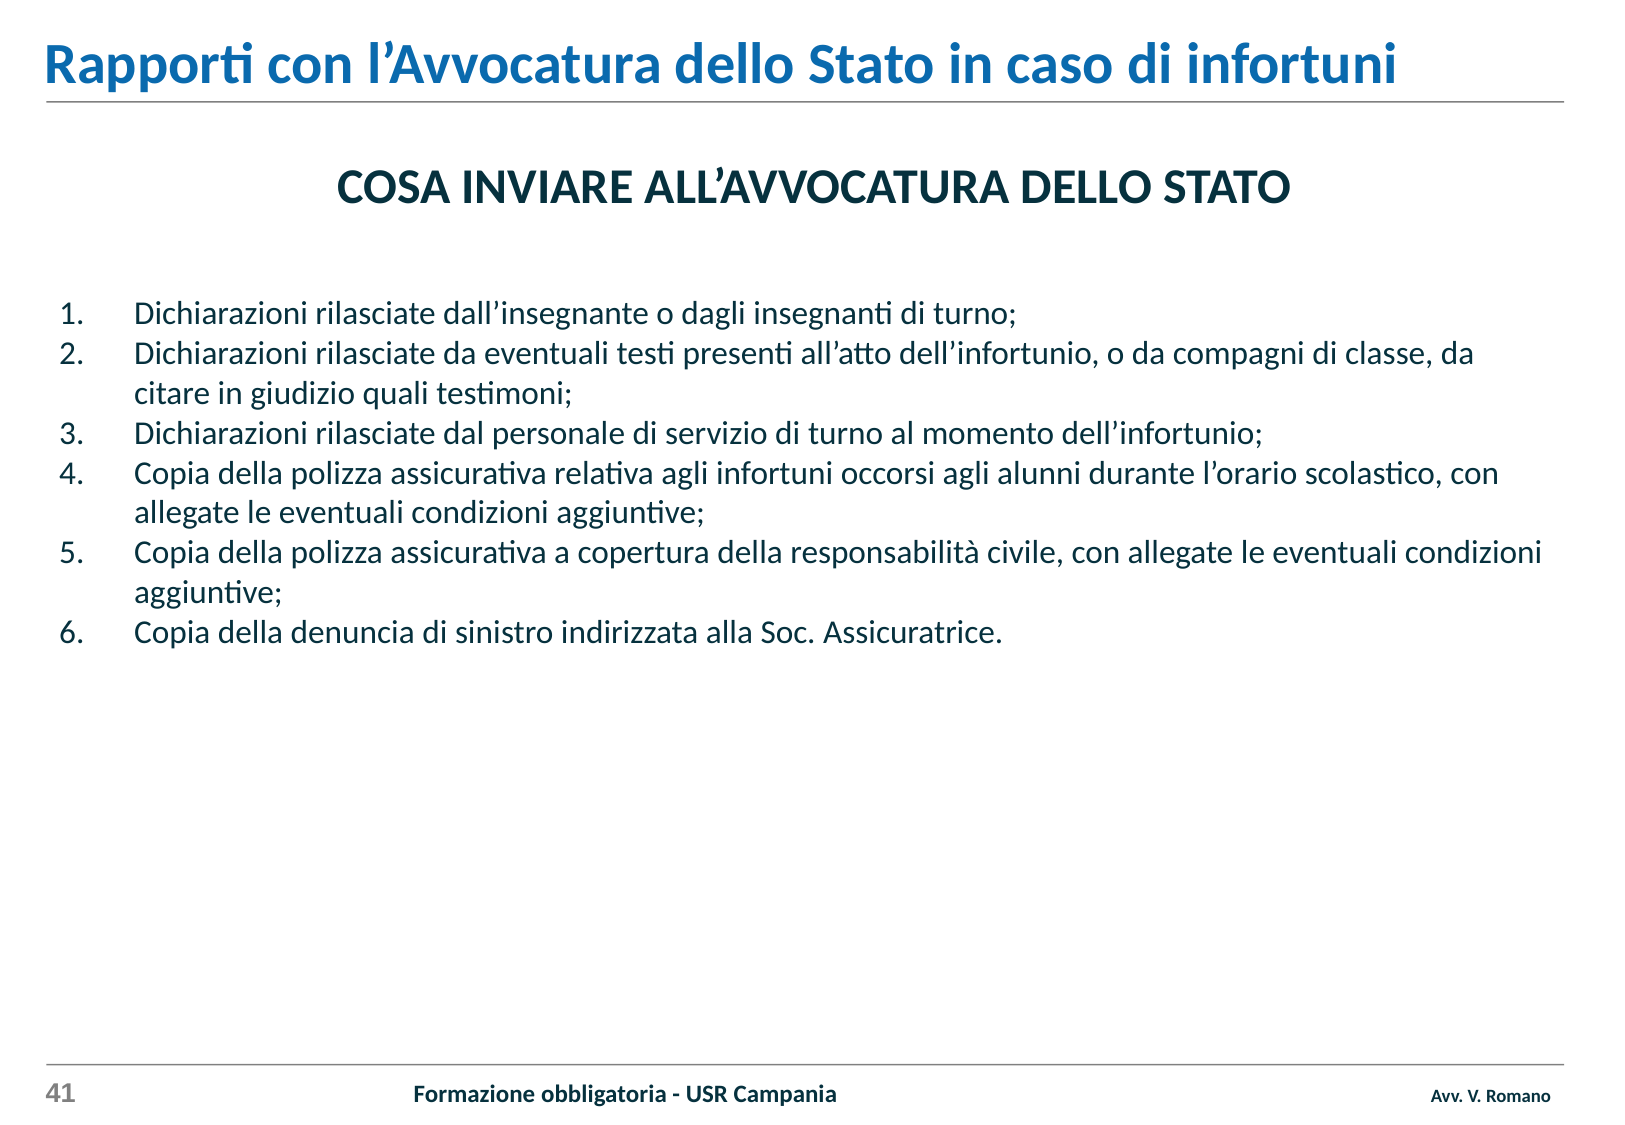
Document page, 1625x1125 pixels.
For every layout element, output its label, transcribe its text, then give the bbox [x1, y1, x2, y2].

text_box COSA INVIARE ALL’AVVOCATURA DELLO STATO Dichiarazioni rilasciate dall’insegnante o dagli insegnanti di turno; Dichiarazioni rilasciate da eventuali testi presenti all’atto dell’infortunio, o da compagni di classe, da citare in giudizio quali testimoni; Dichiarazioni rilasciate dal personale di servizio di turno al momento dell’infortunio; Copia della polizza assicurativa relativa agli infortuni occorsi agli alunni durante l’orario scolastico, con allegate le eventuali condizioni aggiuntive; Copia della polizza assicurativa a copertura della responsabilità civile, con allegate le eventuali condizioni aggiuntive; Copia della denuncia di sinistro indirizzata alla Soc. Assicuratrice. [44, 127, 1561, 994]
text_box Rapporti con l’Avvocatura dello Stato in caso di infortuni [44, 24, 1561, 91]
